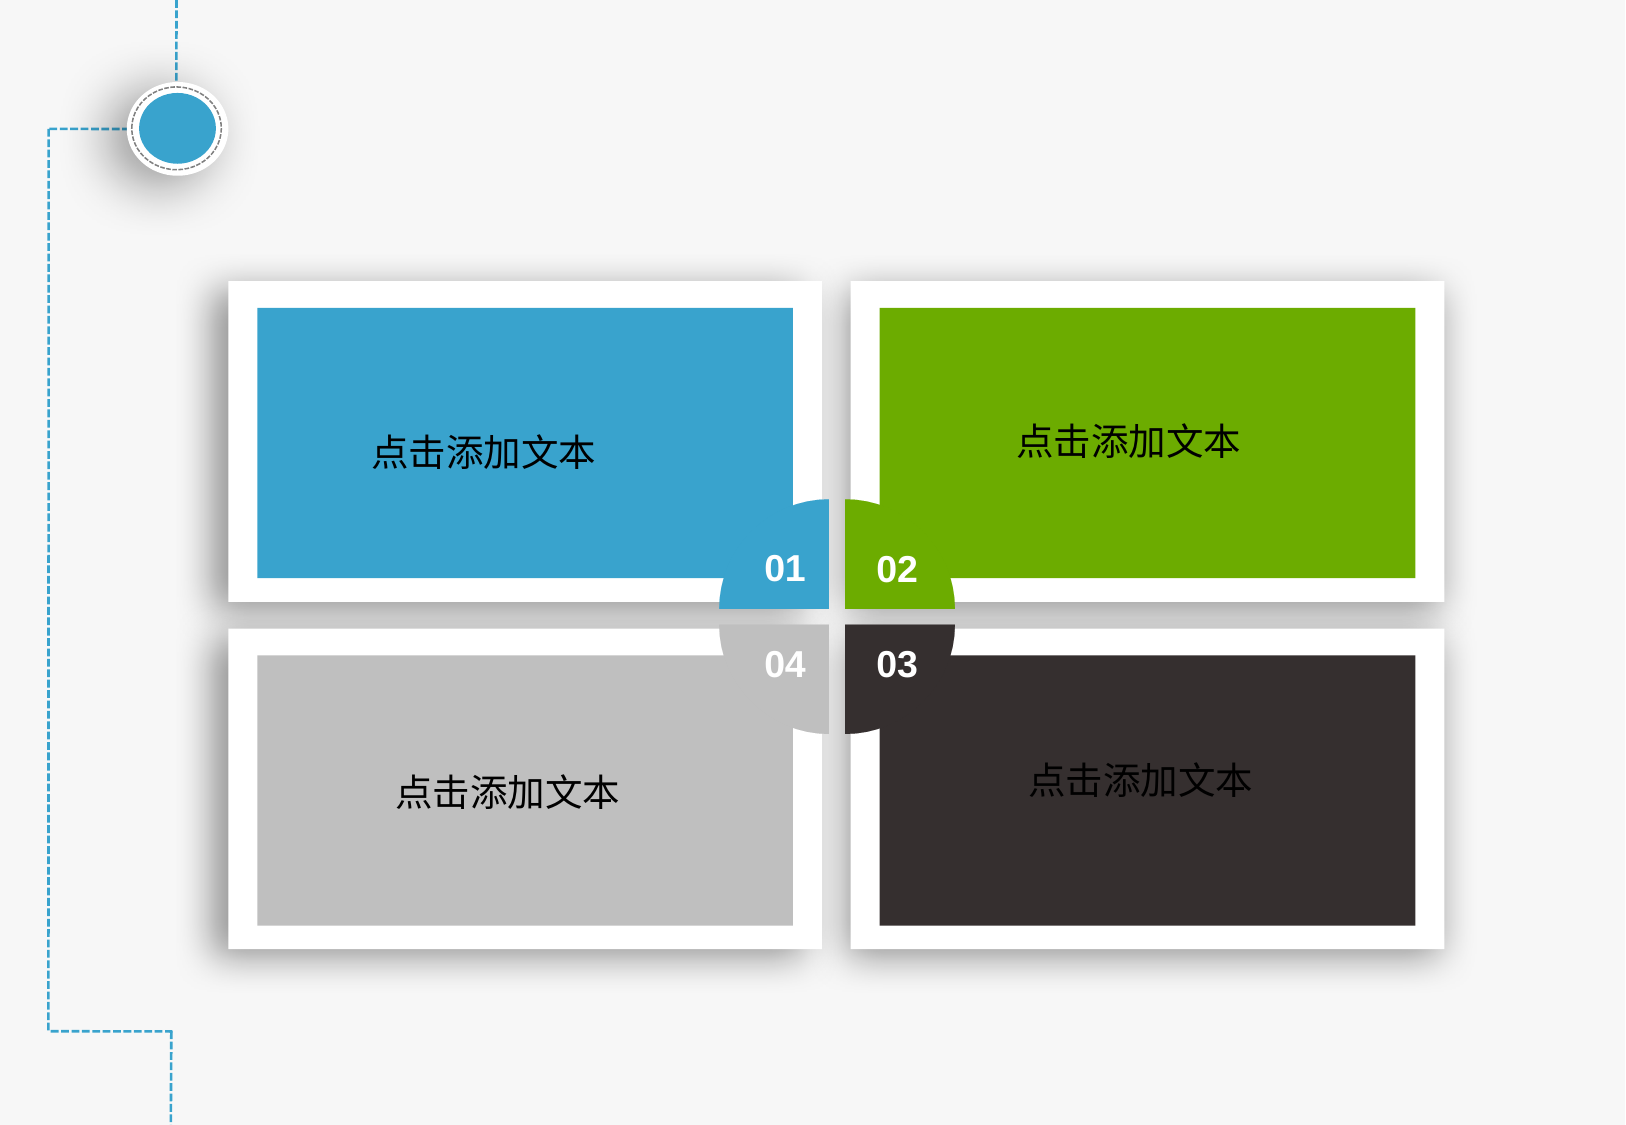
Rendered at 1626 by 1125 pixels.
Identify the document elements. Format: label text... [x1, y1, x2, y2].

text_box [226, 626, 824, 951]
text_box 点击添加文本 [1013, 749, 1268, 810]
text_box [878, 306, 1417, 580]
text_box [615, 470, 1048, 752]
text_box 点击添加文本 [380, 761, 635, 822]
text_box [226, 580, 610, 604]
text_box [849, 626, 1446, 951]
text_box 点击添加文本 [356, 421, 612, 482]
text_box [255, 306, 795, 580]
text_box [226, 279, 824, 578]
text_box 点击添加文本 [1001, 410, 1256, 470]
text_box [849, 279, 1446, 604]
text_box [878, 653, 1417, 928]
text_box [126, 81, 229, 176]
text_box [255, 653, 795, 928]
